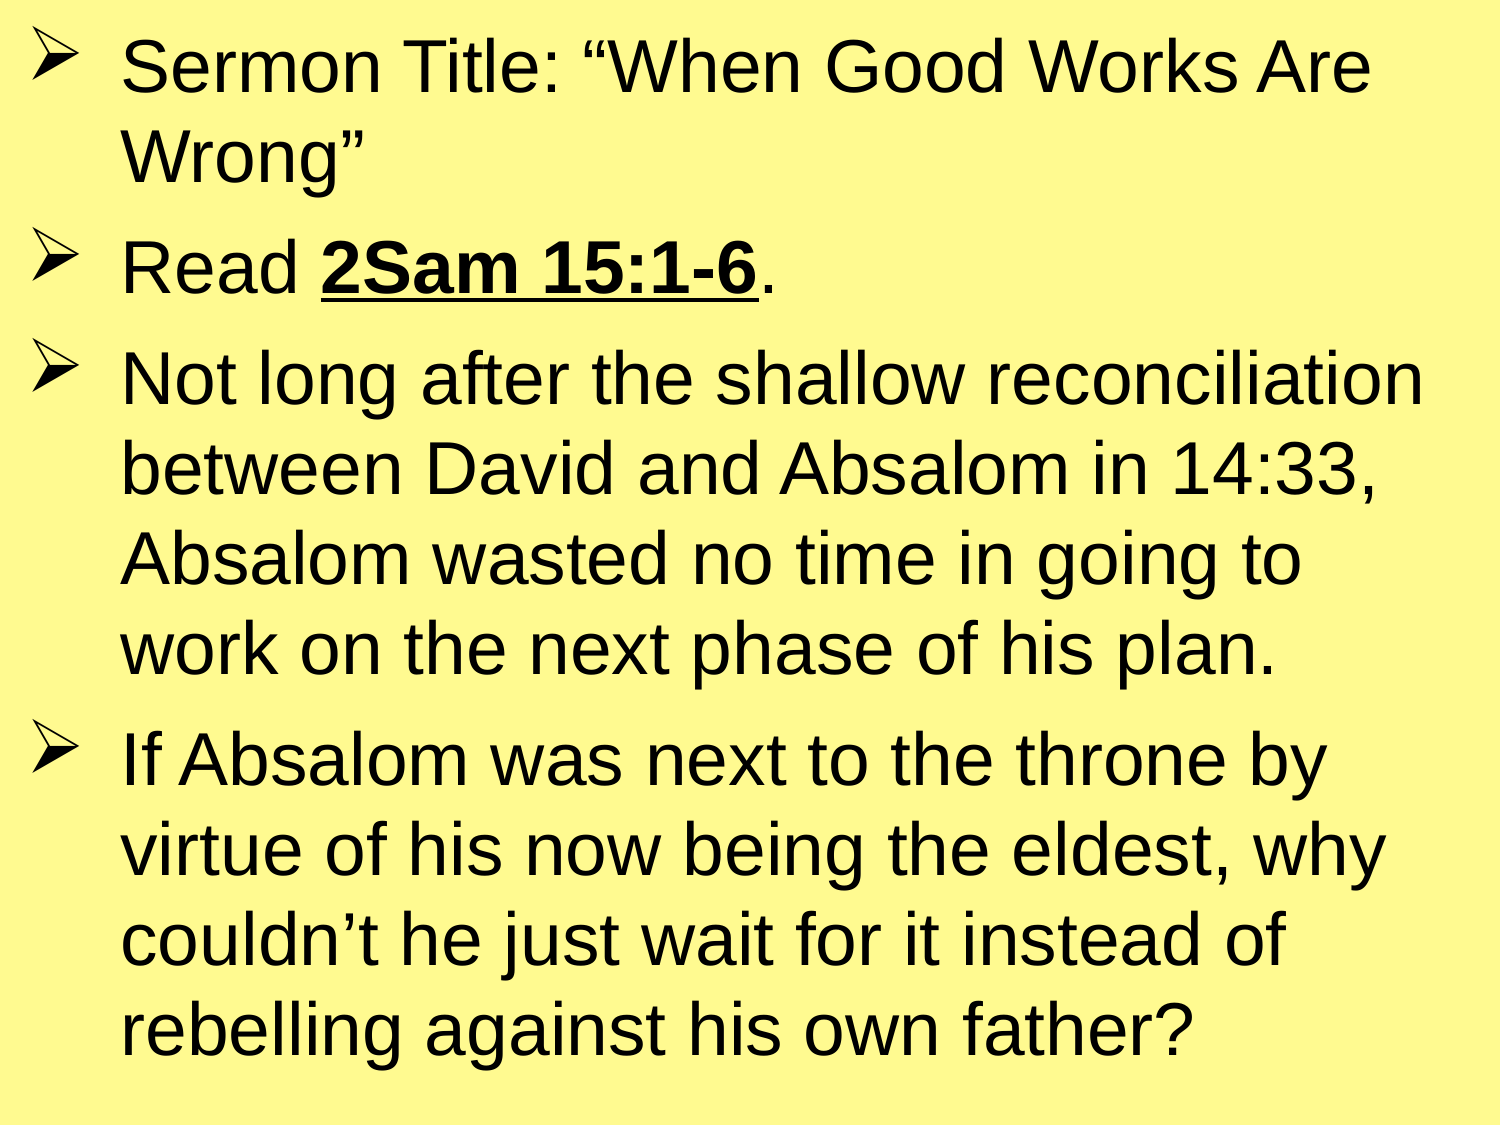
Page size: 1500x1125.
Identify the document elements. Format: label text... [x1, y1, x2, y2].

subtitle Sermon Title: “When Good Works Are Wrong” Read 2Sam 15:1-6. Not long after the shallow reconciliation between David and Absalom in 14:33, Absalom wasted no time in going to work on the next phase of his plan. If Absalom was next to the throne by virtue of his now being the eldest, why couldn’t he just wait for it instead of rebelling against his own father? [11, 10, 1484, 1115]
